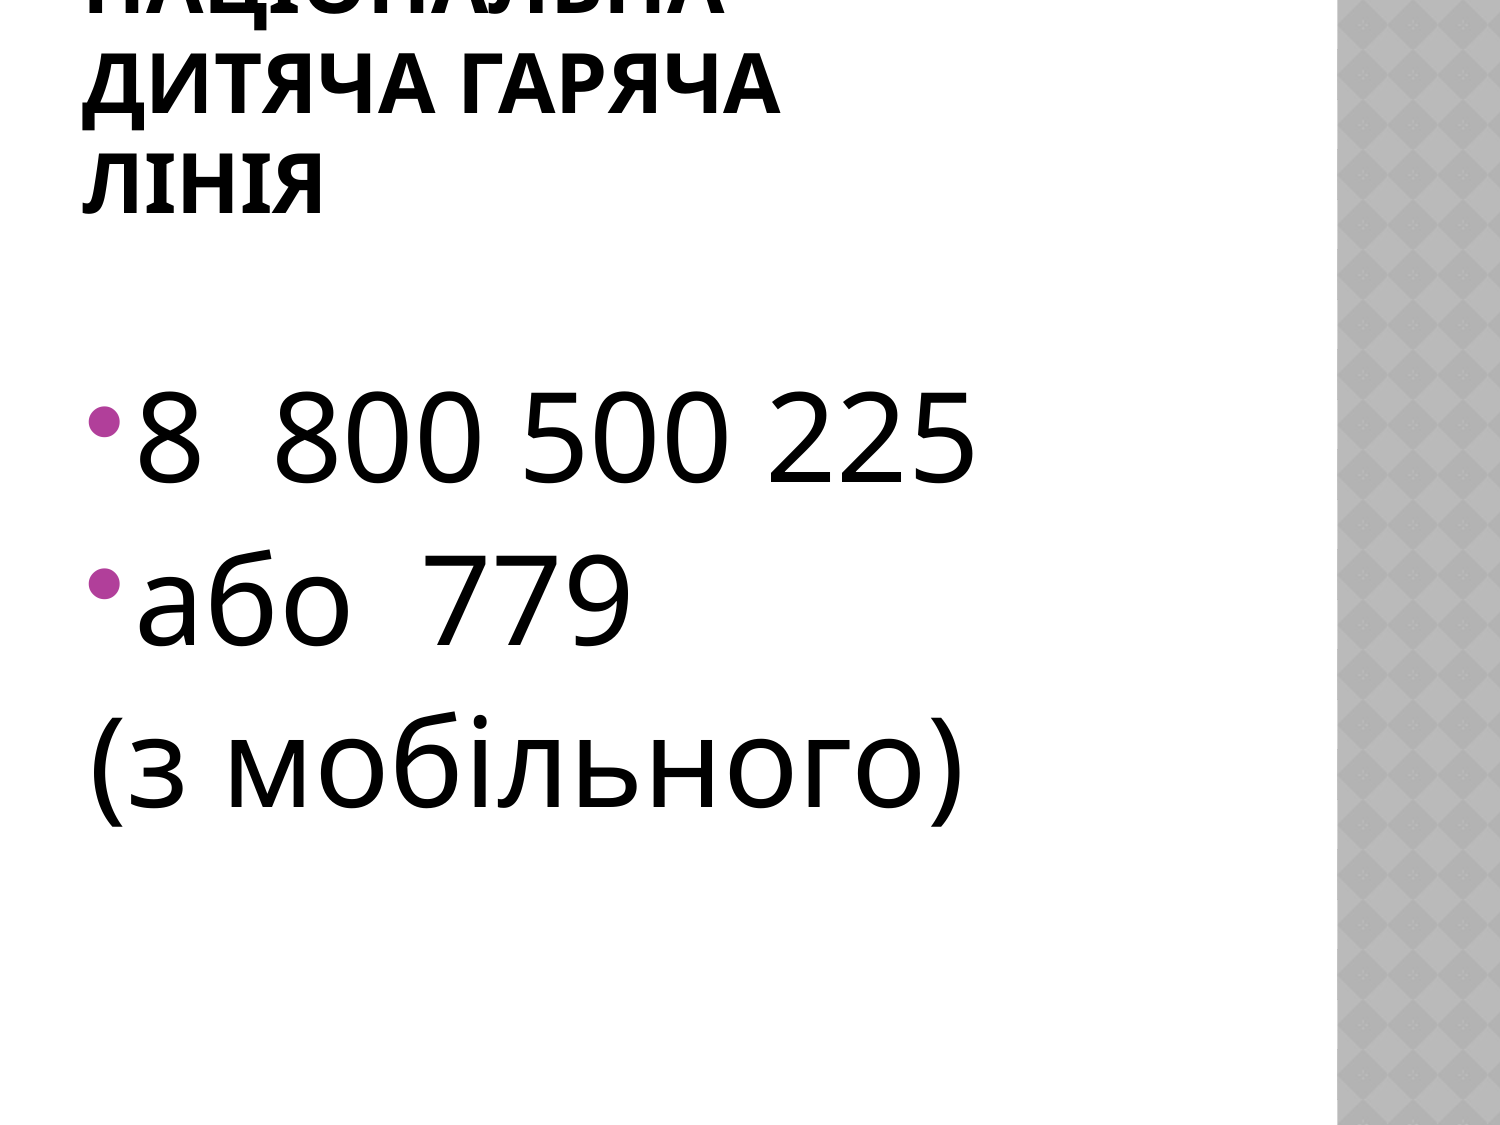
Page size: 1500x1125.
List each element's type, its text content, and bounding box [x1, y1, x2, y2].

title Національна дитяча гаряча лінія [75, 37, 1043, 230]
list 8 800 500 225 або 779 (з мобільного) [75, 350, 1263, 1068]
